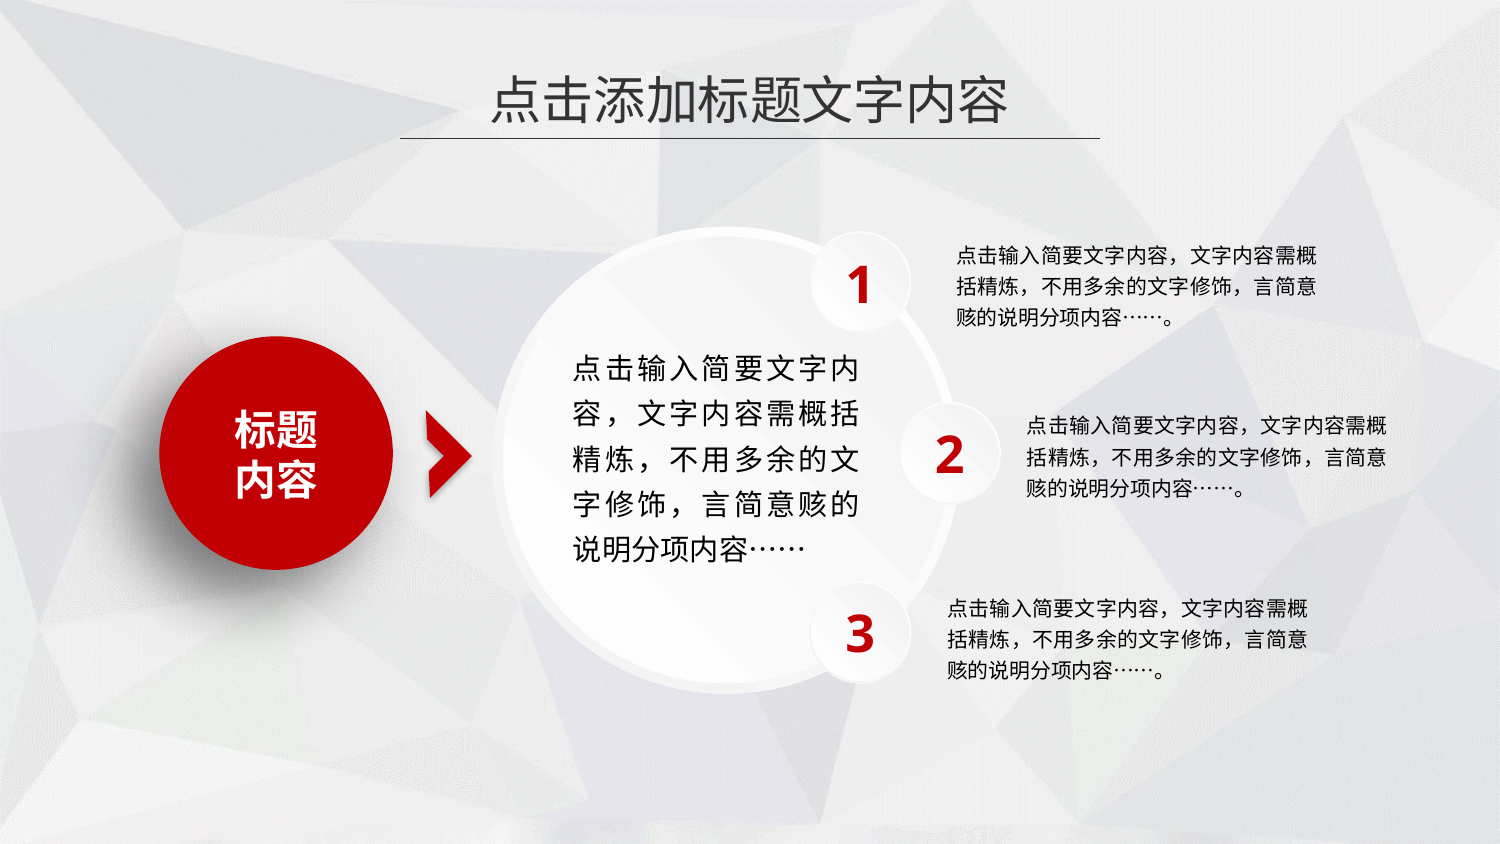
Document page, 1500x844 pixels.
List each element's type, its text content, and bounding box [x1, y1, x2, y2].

text_box 点击输入简要文字内容，文字内容需概括精炼，不用多余的文字修饰，言简意赅的说明分项内容……。 [965, 236, 1317, 330]
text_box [808, 231, 912, 334]
text_box 点击输入简要文字内容，文字内容需概括精炼，不用多余的文字修饰，言简意赅的说明分项内容……。 [1026, 406, 1388, 501]
text_box [425, 410, 472, 498]
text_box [492, 226, 961, 694]
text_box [898, 401, 1002, 505]
picture [0, 0, 1500, 844]
text_box 标题 内容 [234, 403, 318, 504]
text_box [808, 580, 912, 684]
text_box 点击添加标题文字内容 [472, 60, 1028, 137]
text_box [157, 334, 395, 572]
text_box 点击输入简要文字内容，文字内容需概括精炼，不用多余的文字修饰，言简意赅的说明分项内容……。 [965, 589, 1309, 684]
